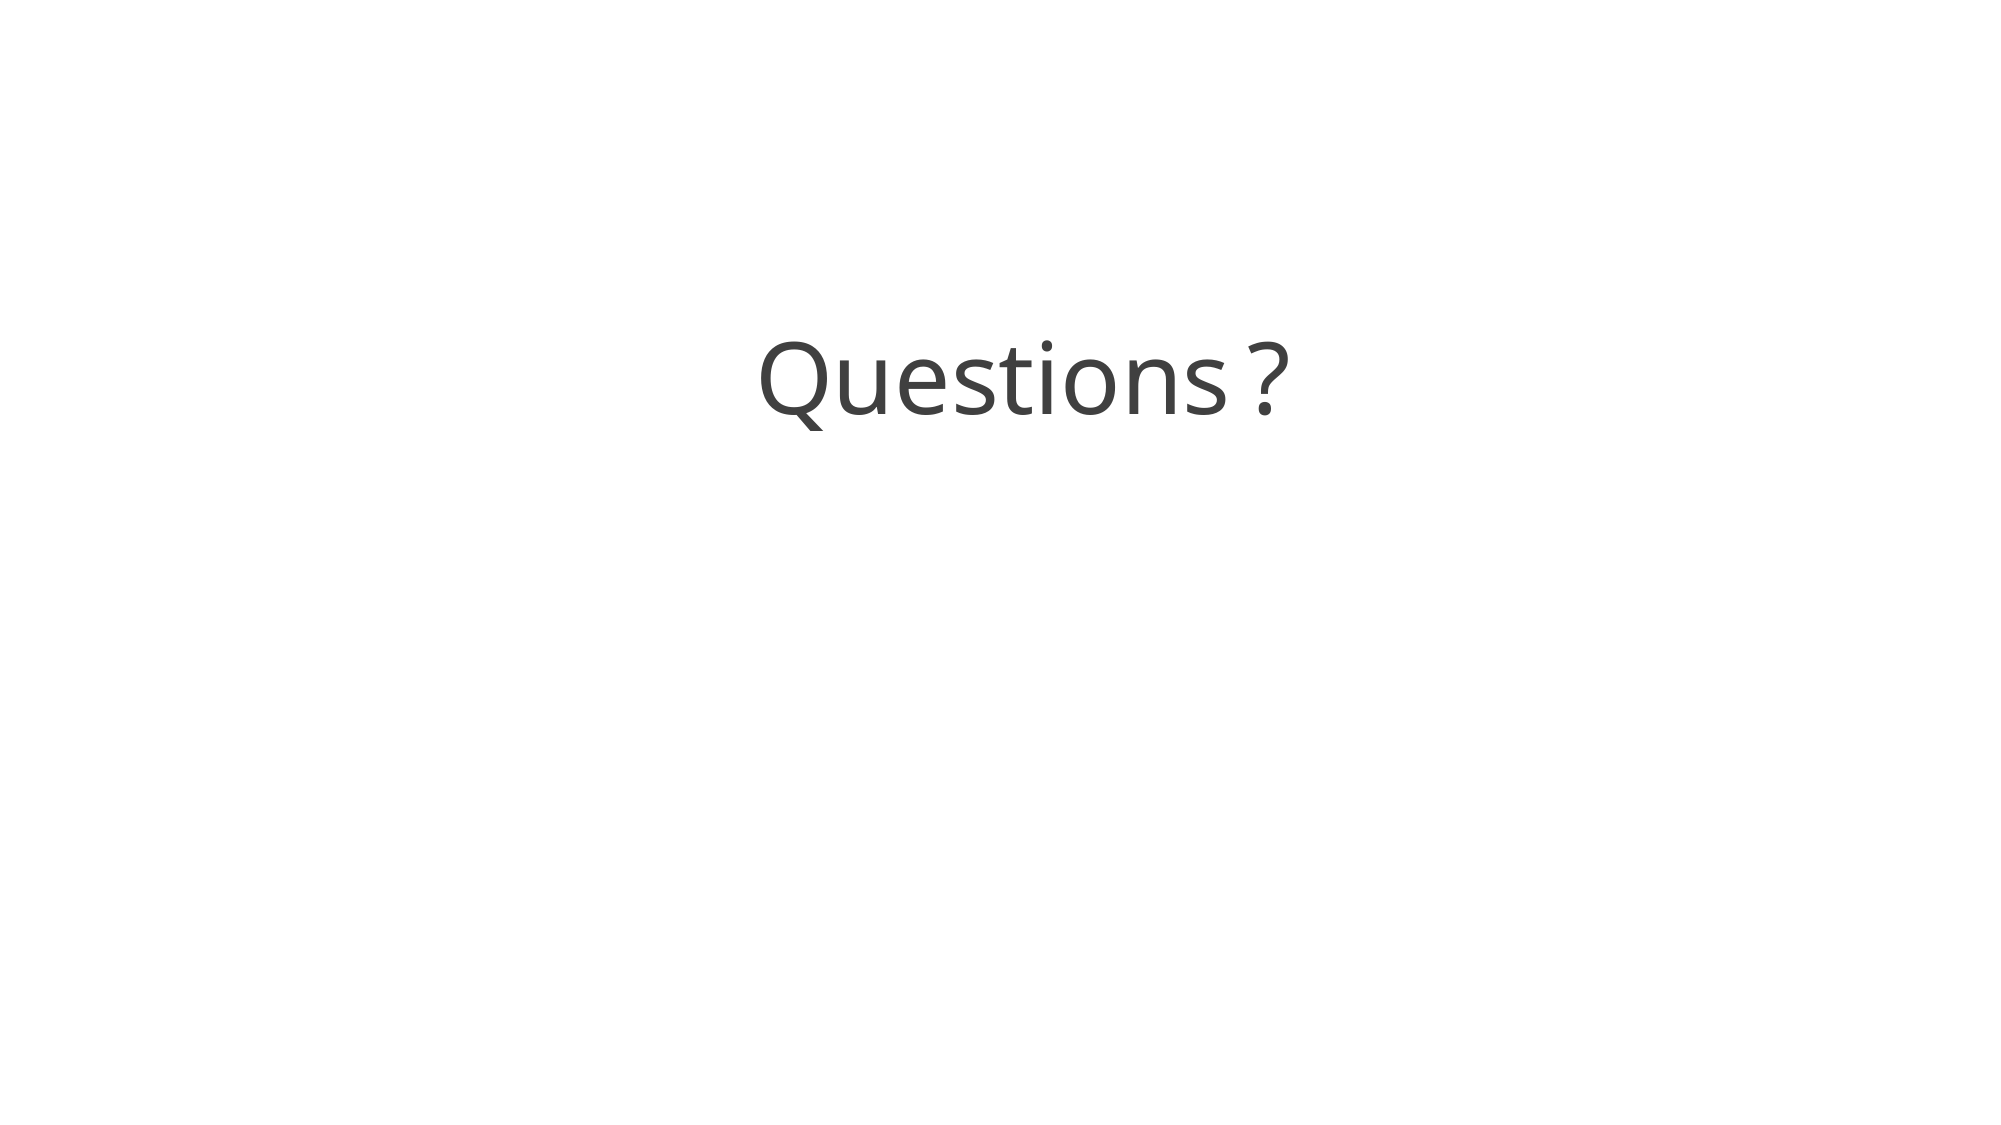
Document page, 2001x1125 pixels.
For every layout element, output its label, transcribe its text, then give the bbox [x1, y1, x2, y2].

list Questions ? [291, 307, 1755, 1031]
